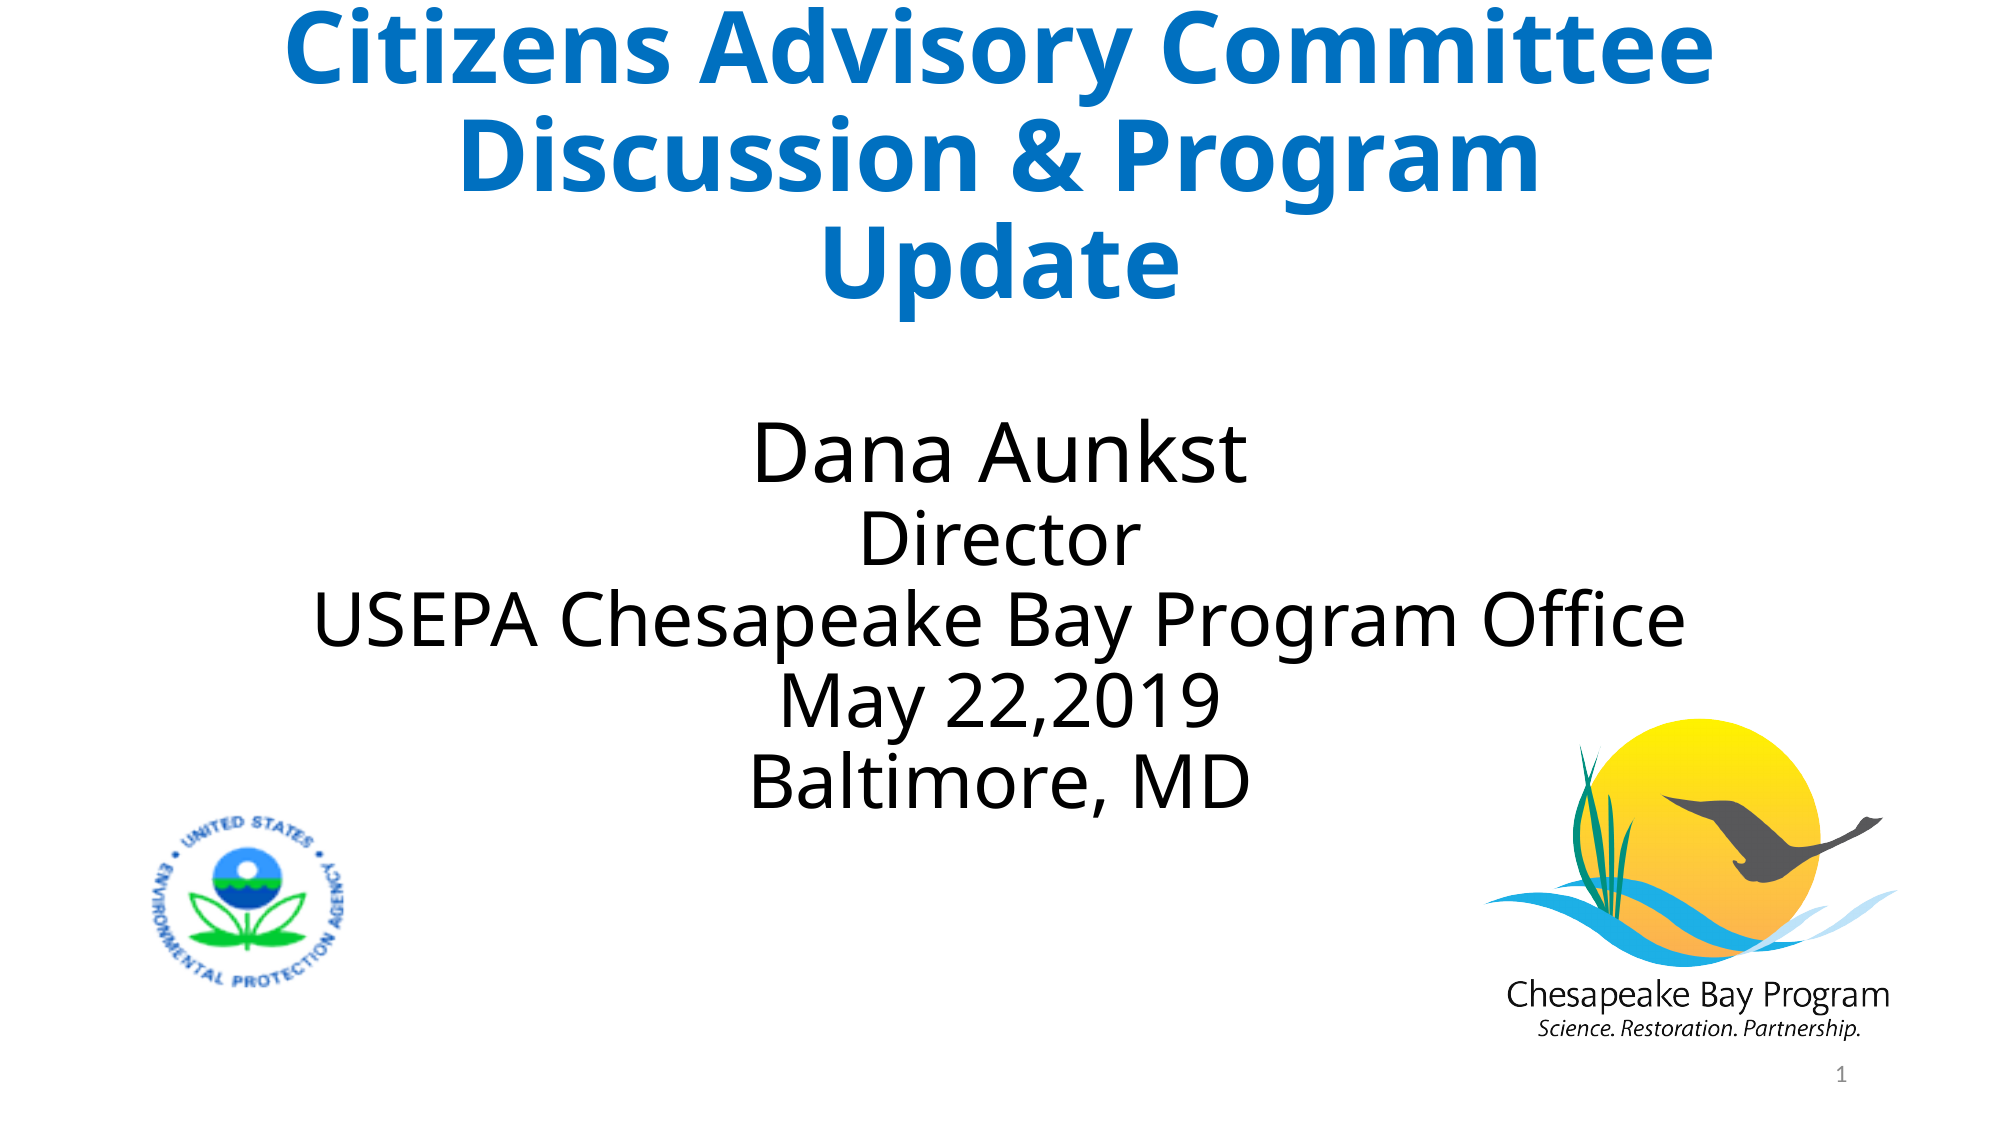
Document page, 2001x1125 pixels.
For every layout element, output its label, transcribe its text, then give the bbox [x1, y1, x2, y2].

title Citizens Advisory Committee Discussion & Program Update Dana Aunkst Director USEPA Chesapeake Bay Program Office May 22,2019 Baltimore, MD [249, 104, 1750, 832]
slide_number 1 [1412, 1042, 1863, 1103]
picture [147, 809, 353, 996]
picture [1483, 716, 1898, 1041]
